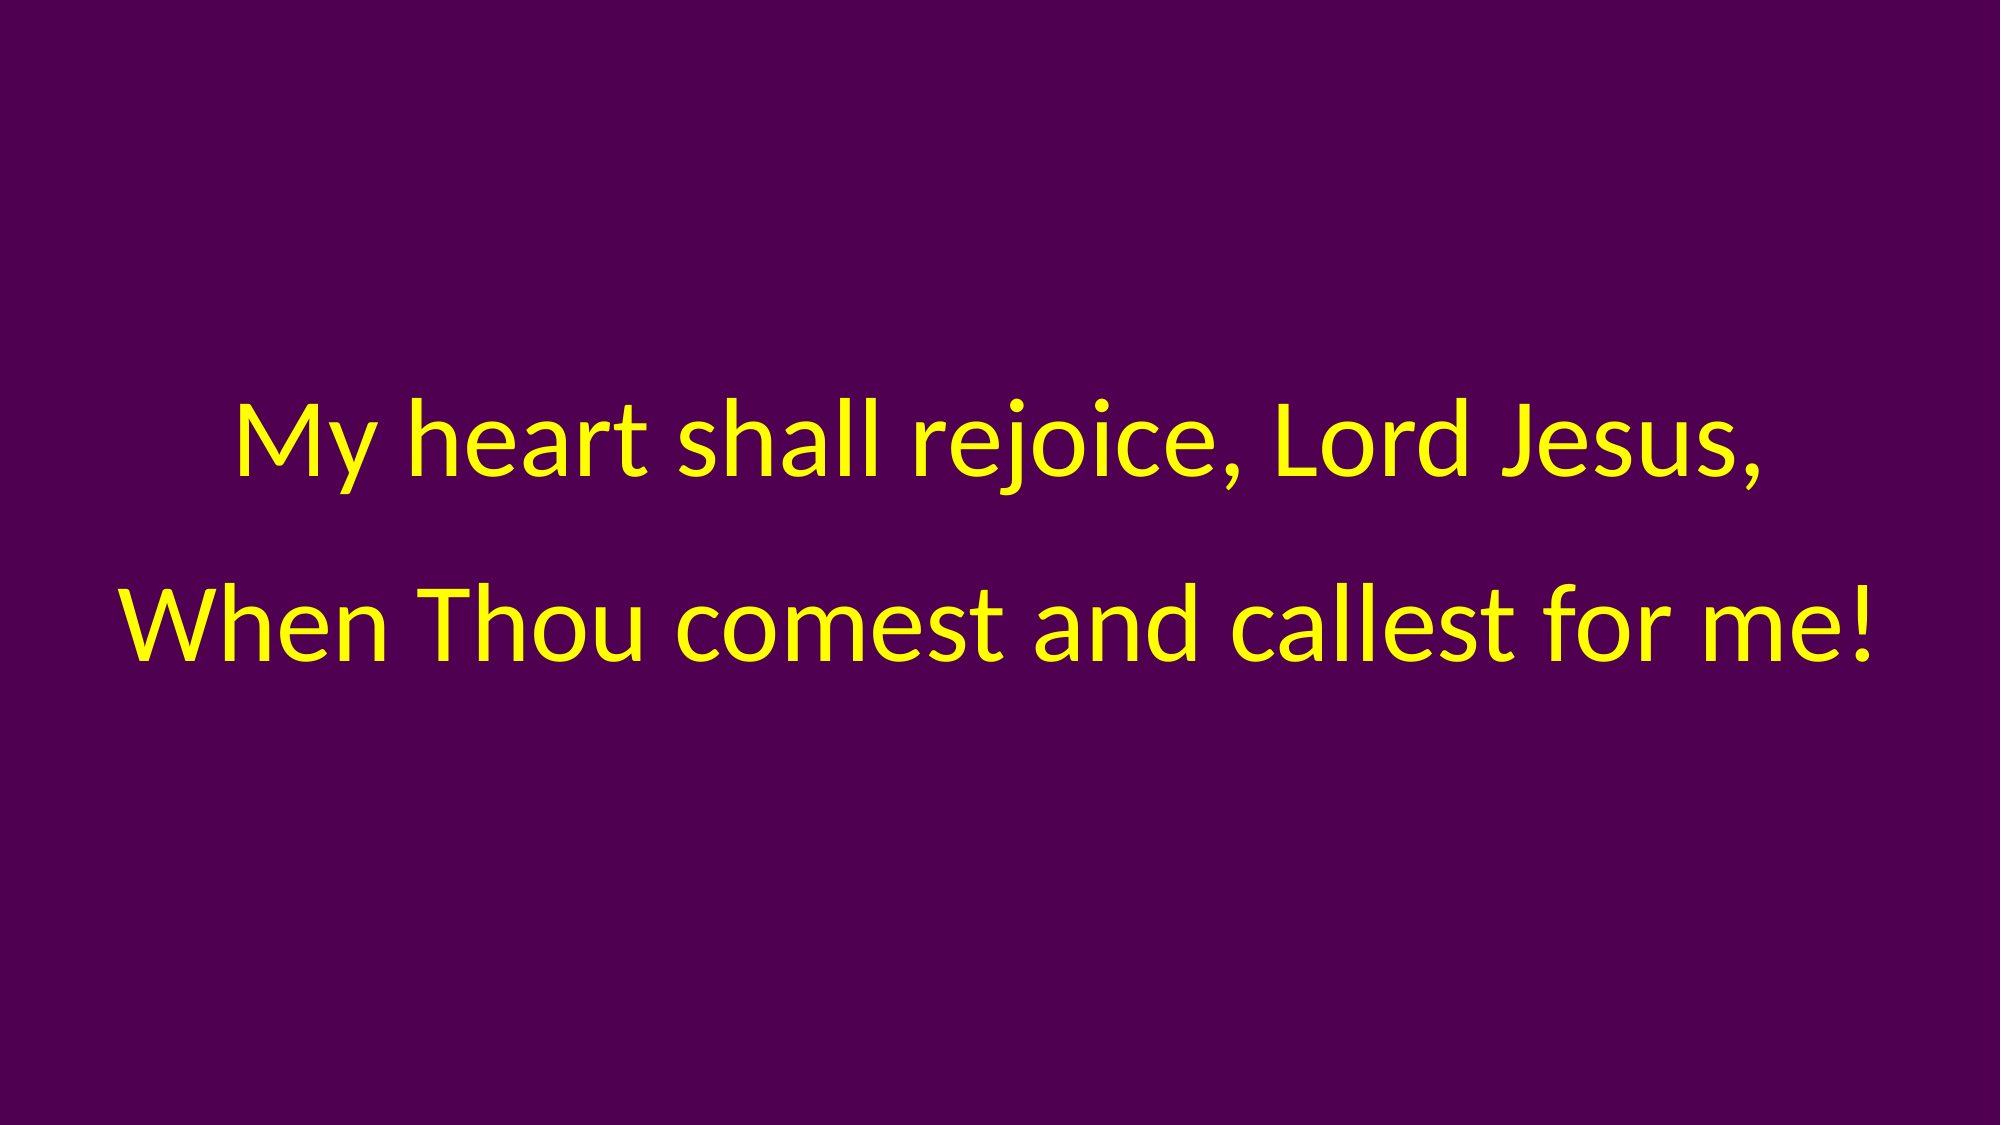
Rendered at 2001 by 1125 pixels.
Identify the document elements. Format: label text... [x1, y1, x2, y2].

text_box My heart shall rejoice, Lord Jesus, When Thou comest and callest for me! [0, 356, 2000, 692]
